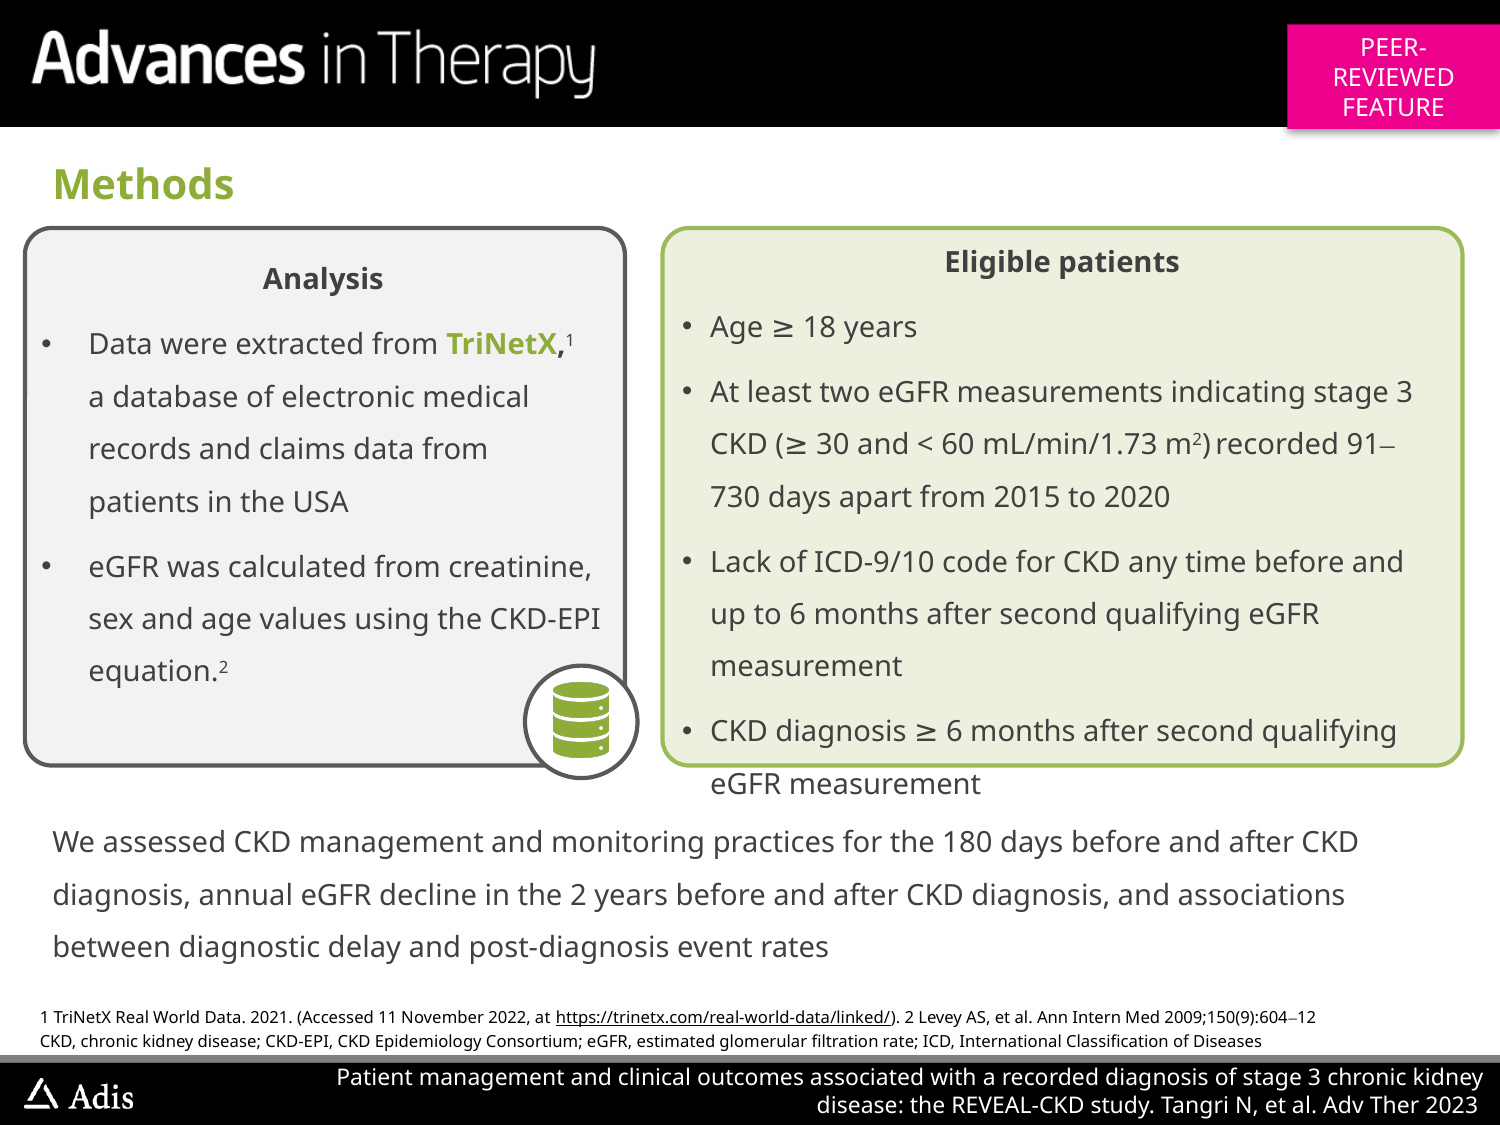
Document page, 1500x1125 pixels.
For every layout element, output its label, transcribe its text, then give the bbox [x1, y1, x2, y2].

text_box Analysis Data were extracted from TriNetX,1 a database of electronic medical records and claims data from patients in the USA eGFR was calculated from creatinine, sex and age values using the CKD-EPI equation.2 [22, 225, 628, 768]
picture [0, 0, 1500, 127]
text_box Eligible patients Age ≥ 18 years At least two eGFR measurements indicating stage 3 CKD (≥ 30 and < 60 mL/min/1.73 m2) recorded 91‒730 days apart from 2015 to 2020 Lack of ICD-9/10 code for CKD any time before and up to 6 months after second qualifying eGFR measurement CKD diagnosis ≥ 6 months after second qualifying eGFR measurement [660, 225, 1465, 768]
text_box 1 TriNetX Real World Data. 2021. (Accessed 11 November 2022, at https://trinetx.com/real-world-data/linked/). 2 Levey AS, et al. Ann Intern Med 2009;150(9):604‒12 CKD, chronic kidney disease; CKD-EPI, CKD Epidemiology Consortium; eGFR, estimated glomerular filtration rate; ICD, International Classification of Diseases [24, 999, 1500, 1098]
list Methods [37, 149, 1463, 225]
picture [24, 1098, 133, 1109]
text_box We assessed CKD management and monitoring practices for the 180 days before and after CKD diagnosis, annual eGFR decline in the 2 years before and after CKD diagnosis, and associations between diagnostic delay and post-diagnosis event rates [37, 798, 1463, 971]
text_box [524, 665, 638, 779]
